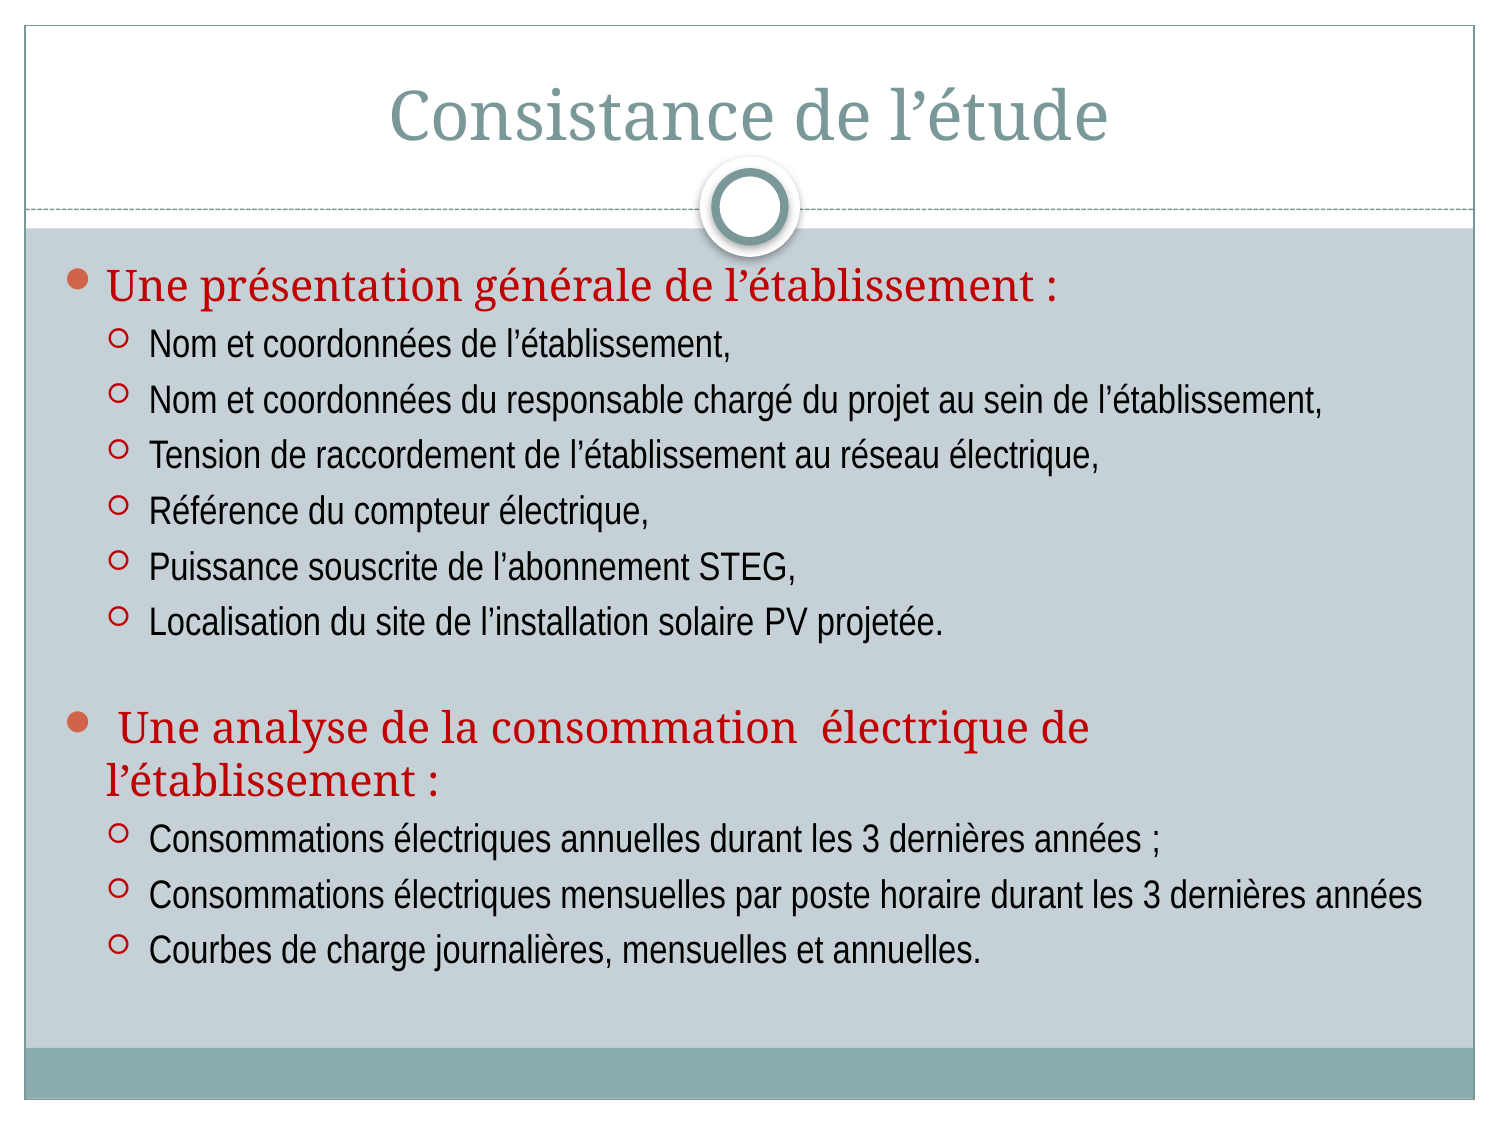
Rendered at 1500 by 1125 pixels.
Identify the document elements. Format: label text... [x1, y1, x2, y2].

title Consistance de l’étude [49, 37, 1450, 162]
list Une présentation générale de l’établissement : Nom et coordonnées de l’établissement, Nom et coordonnées du responsable chargé du projet au sein de l’établissement, Tension de raccordement de l’établissement au réseau électrique, Référence du compteur électrique, Puissance souscrite de l’abonnement STEG, Localisation du site de l’installation solaire PV projetée. Une analyse de la consommation électrique de l’établissement : Consommations électriques annuelles durant les 3 dernières années ; Consommations électriques mensuelles par poste horaire durant les 3 dernières années Courbes de charge journalières, mensuelles et annuelles. [49, 250, 1445, 1001]
